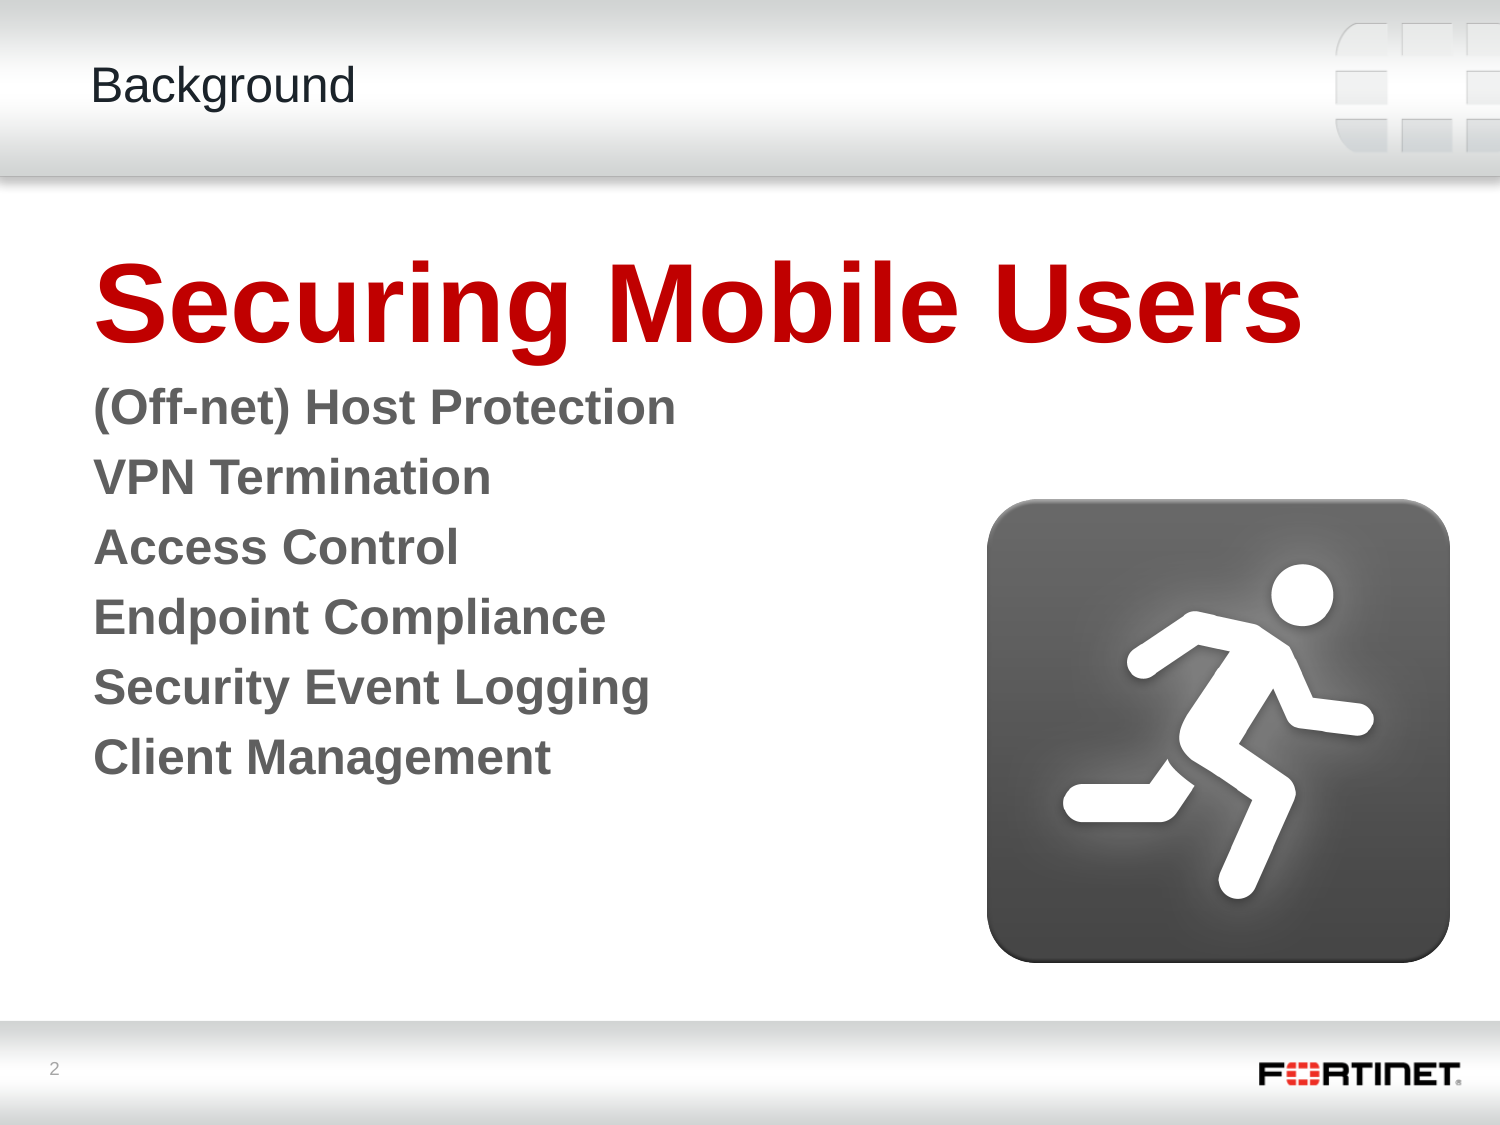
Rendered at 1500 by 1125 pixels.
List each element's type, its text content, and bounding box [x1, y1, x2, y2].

title Background [75, 45, 1425, 138]
text_box Securing Mobile Users (Off-net) Host Protection VPN Termination Access Control Endpoint Compliance Security Event Logging Client Management [78, 222, 1419, 939]
picture [0, 0, 1500, 1125]
